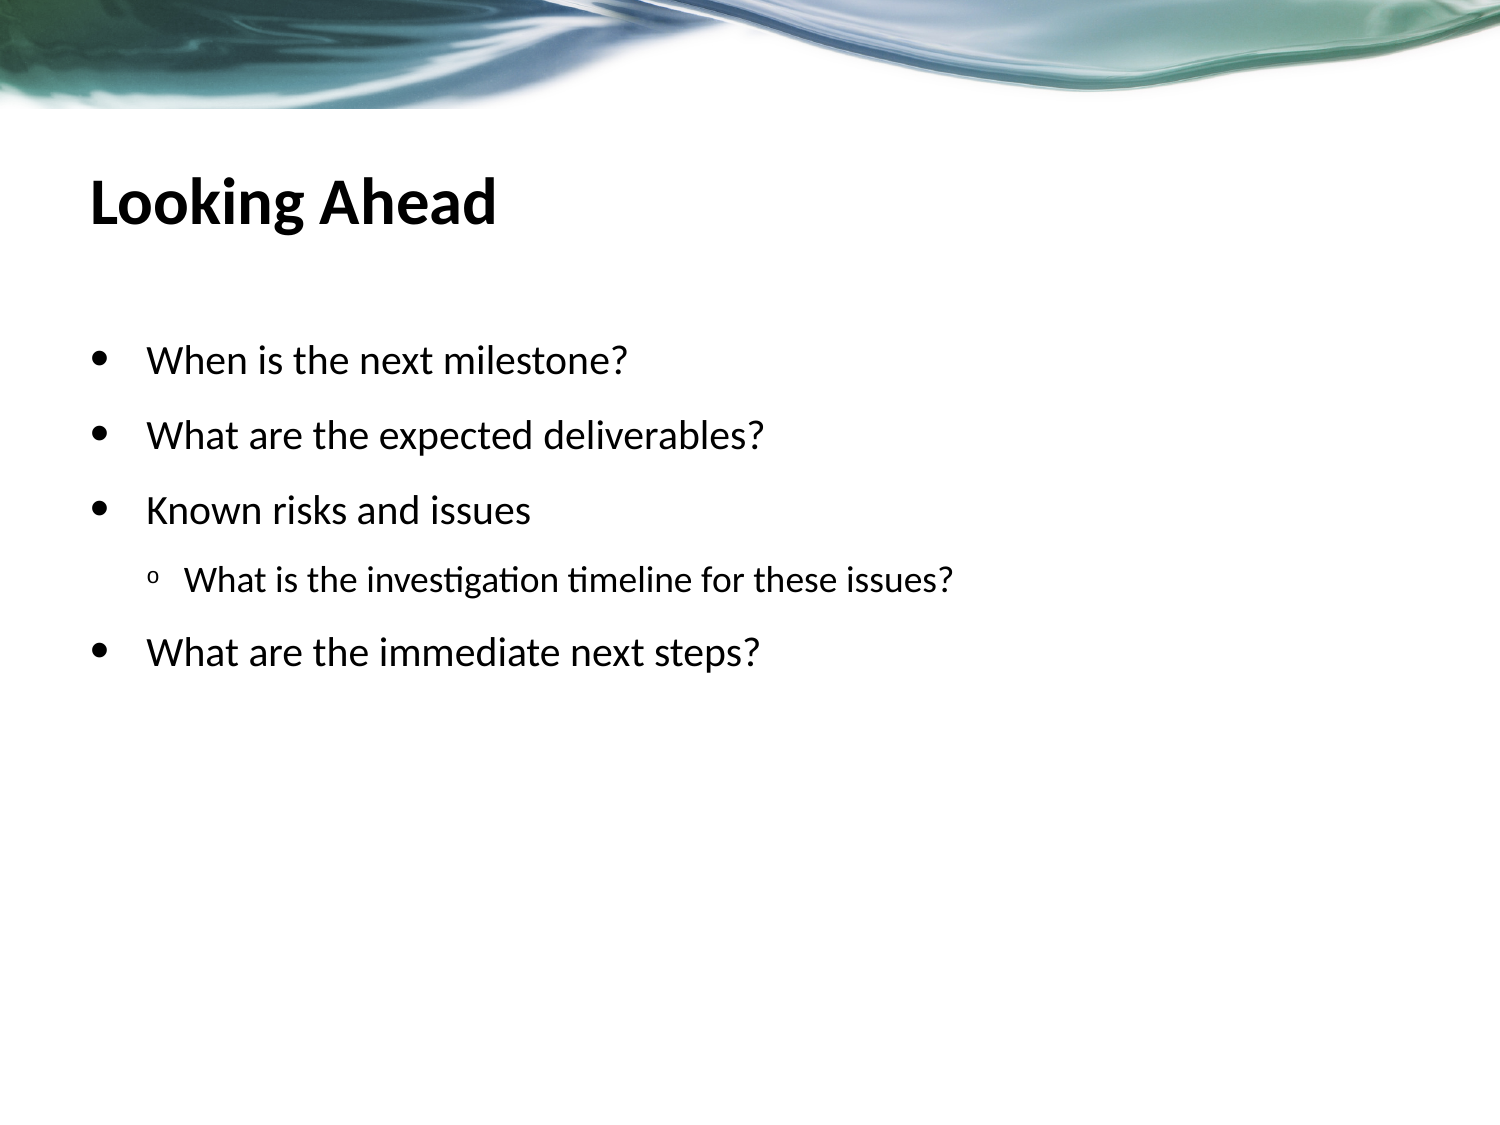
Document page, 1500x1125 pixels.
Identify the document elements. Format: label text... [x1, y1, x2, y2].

list When is the next milestone? What are the expected deliverables? Known risks and issues What is the investigation timeline for these issues? What are the immediate next steps? [75, 299, 1425, 1005]
title Looking Ahead [75, 149, 1425, 299]
picture [0, 0, 1500, 109]
